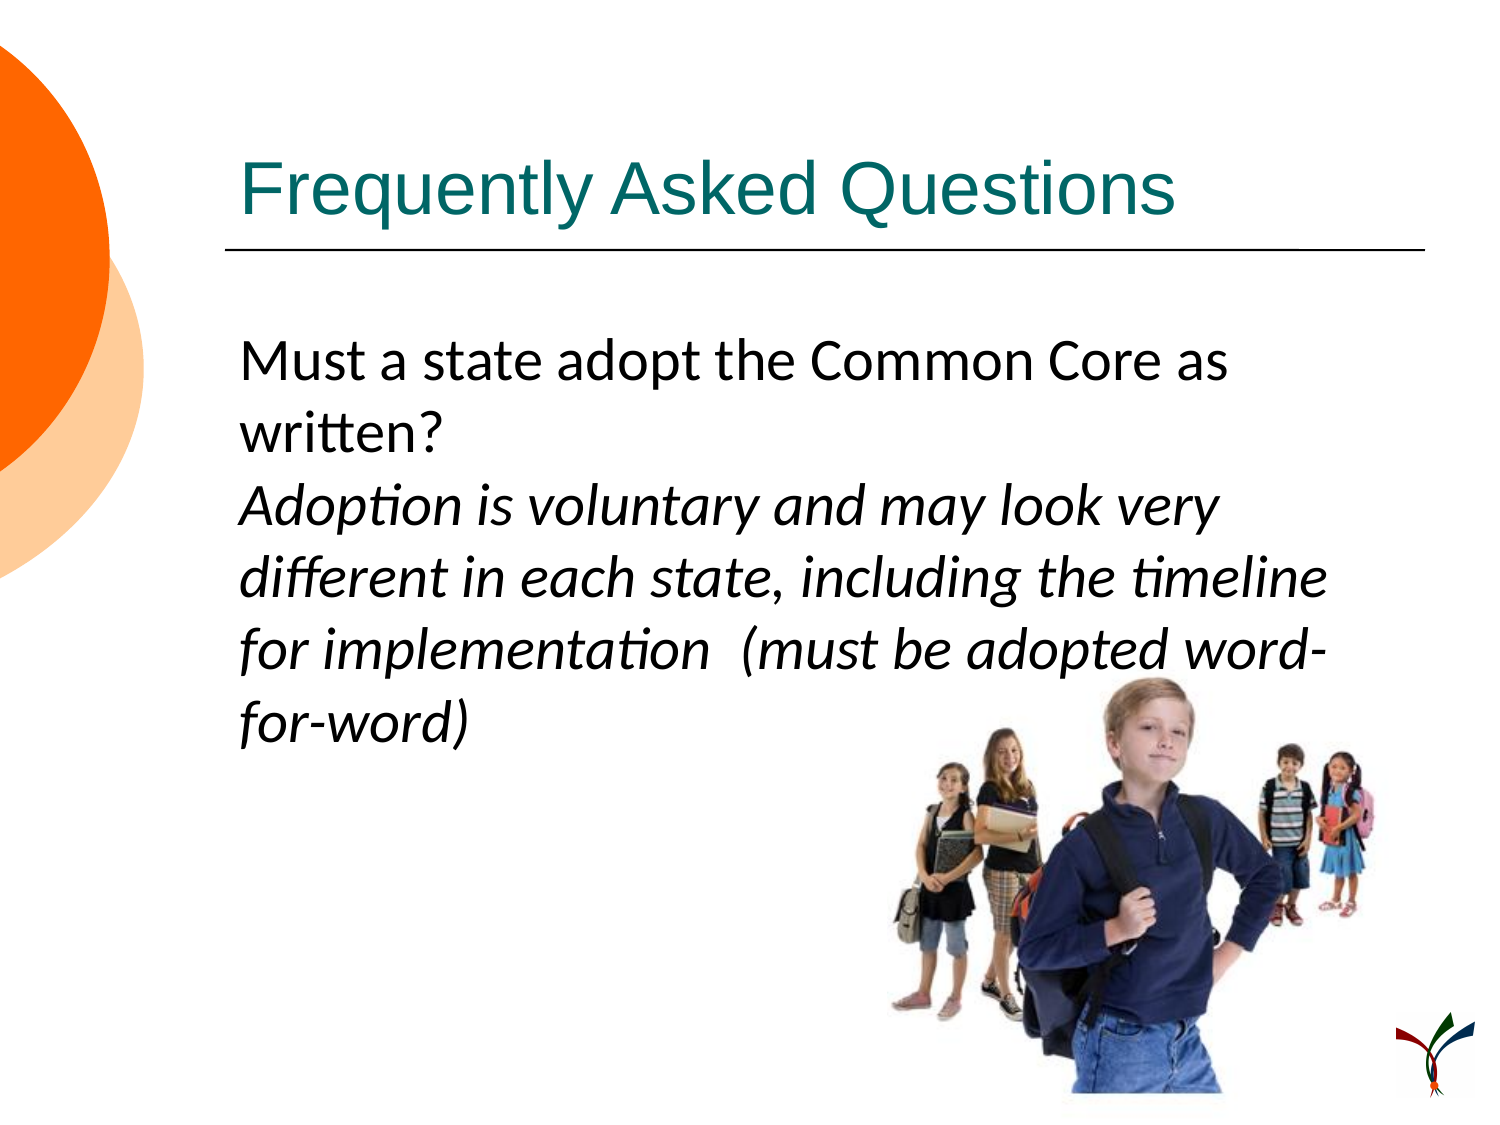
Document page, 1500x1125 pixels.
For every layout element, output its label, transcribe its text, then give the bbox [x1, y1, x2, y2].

title Frequently Asked Questions [224, 49, 1425, 238]
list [887, 616, 1396, 1125]
picture [1396, 1012, 1475, 1098]
text_box Must a state adopt the Common Core as written? Adoption is voluntary and may look very different in each state, including the timeline for implementation (must be adopted word-for-word) [224, 312, 1413, 762]
